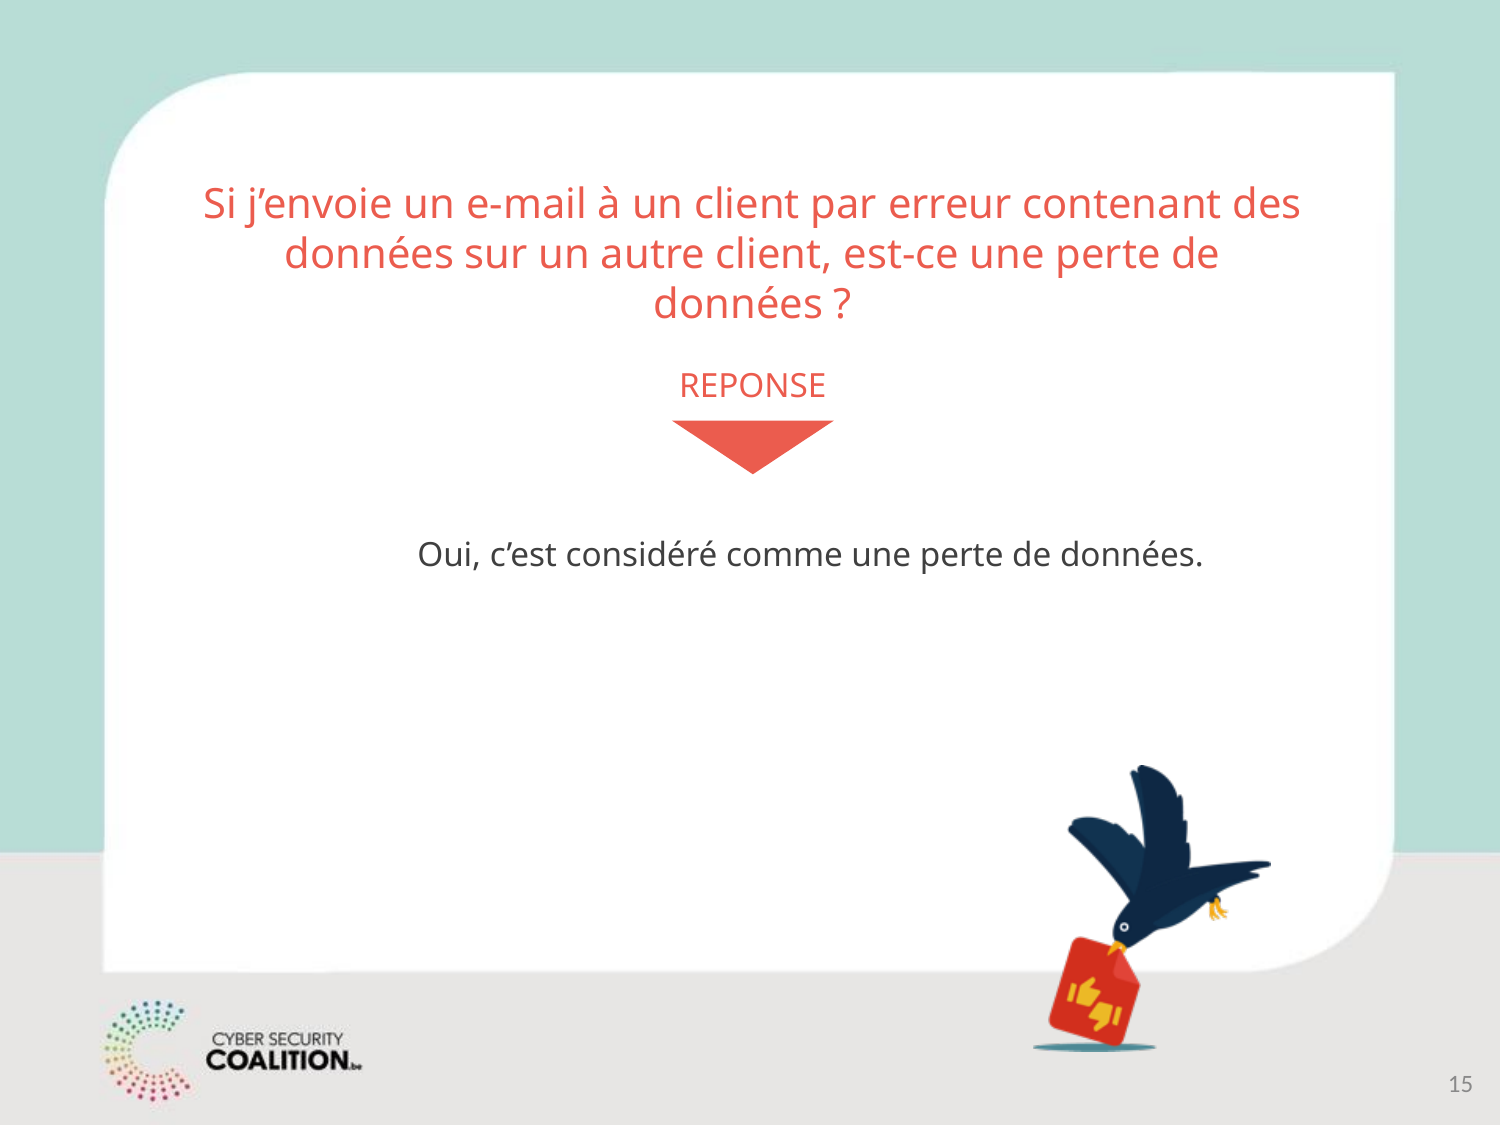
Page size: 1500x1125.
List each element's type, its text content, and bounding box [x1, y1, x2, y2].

text_box REPONSE [654, 356, 851, 412]
list Oui, c’est considéré comme une perte de données. [402, 521, 1438, 851]
slide_number ‹#› [1425, 1052, 1497, 1112]
title Si j’envoie un e-mail à un client par erreur contenant des données sur un autre client, est-ce une perte de données ? [172, 200, 1334, 354]
text_box [671, 420, 834, 475]
picture [0, 0, 1500, 1125]
